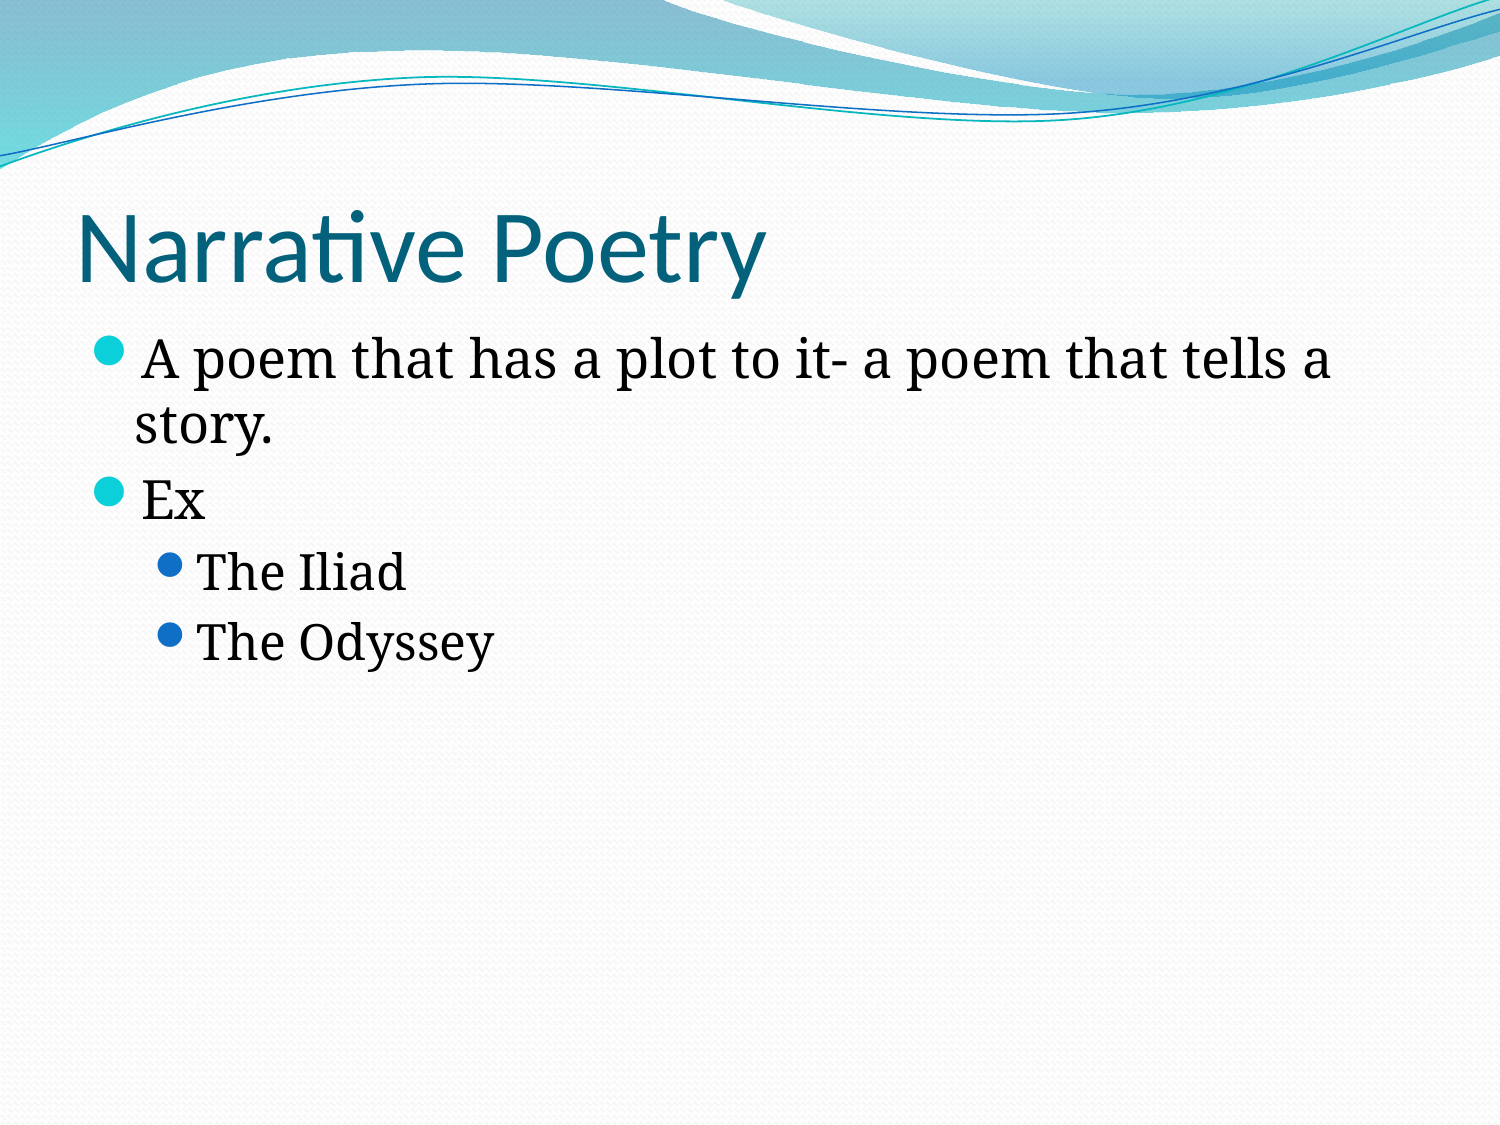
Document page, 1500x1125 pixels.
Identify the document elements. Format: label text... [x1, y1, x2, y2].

title Narrative Poetry [75, 115, 1425, 303]
list A poem that has a plot to it- a poem that tells a story. Ex The Iliad The Odyssey [75, 317, 1425, 1038]
